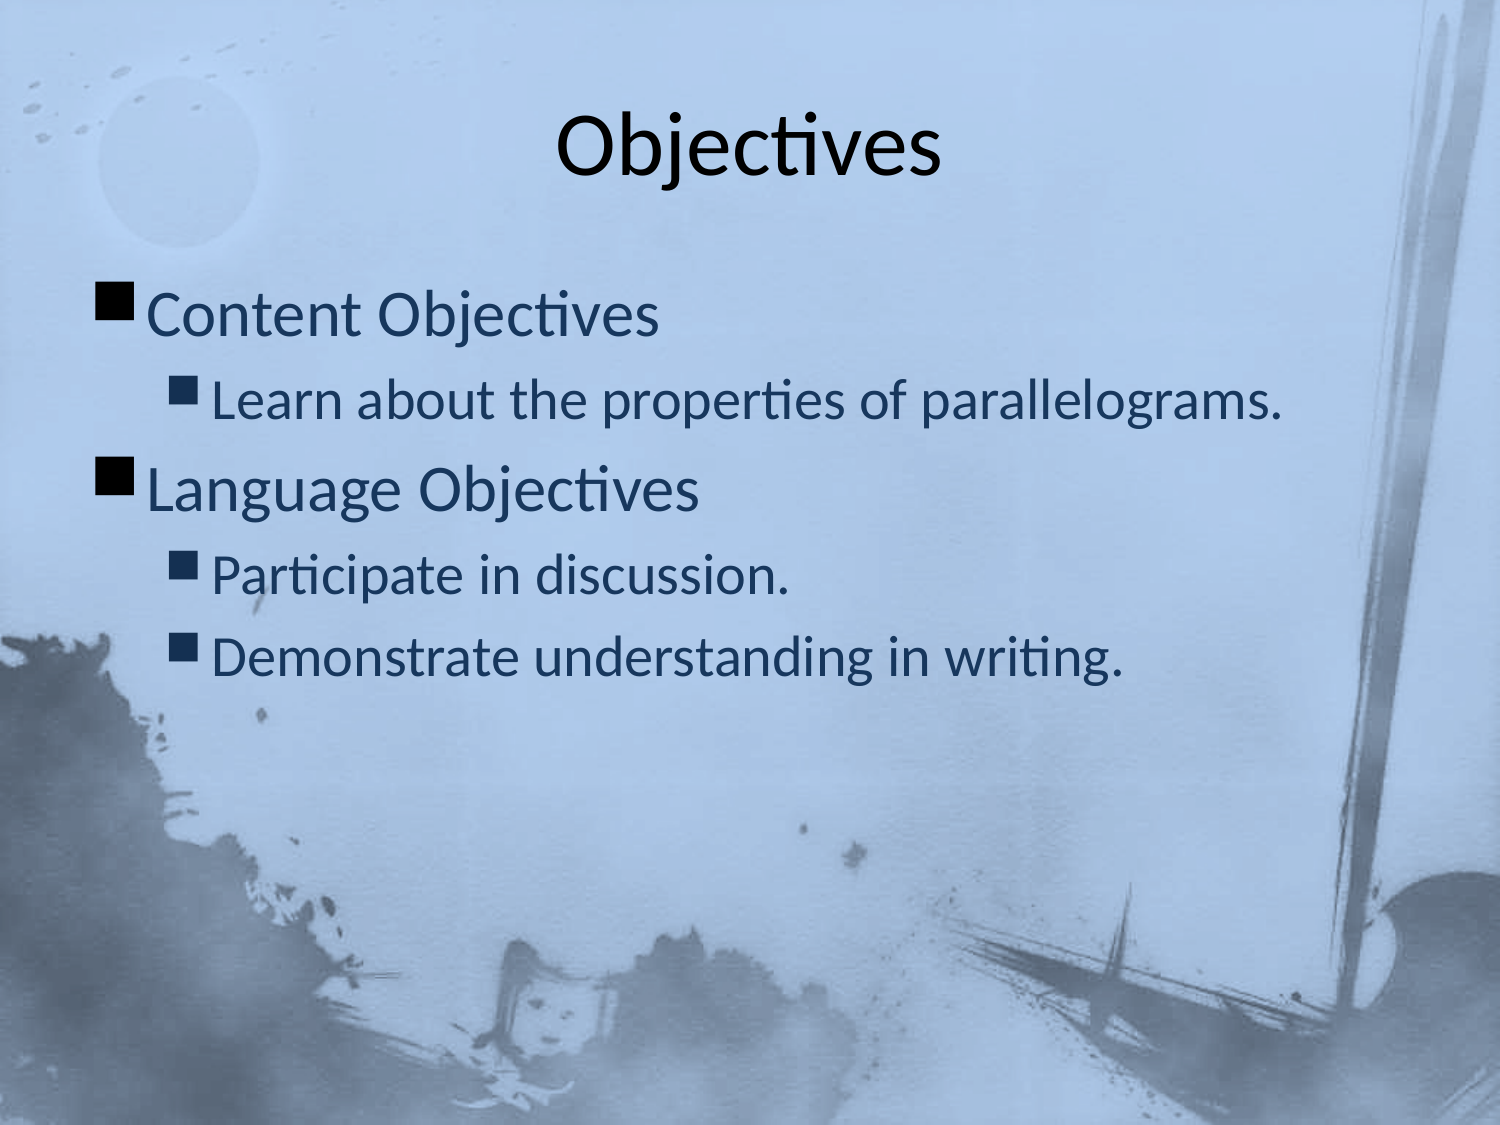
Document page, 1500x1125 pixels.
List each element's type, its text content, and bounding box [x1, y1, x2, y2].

list Content Objectives Learn about the properties of parallelograms. Language Objectives Participate in discussion. Demonstrate understanding in writing. [75, 262, 1425, 1005]
title Objectives [75, 45, 1425, 233]
